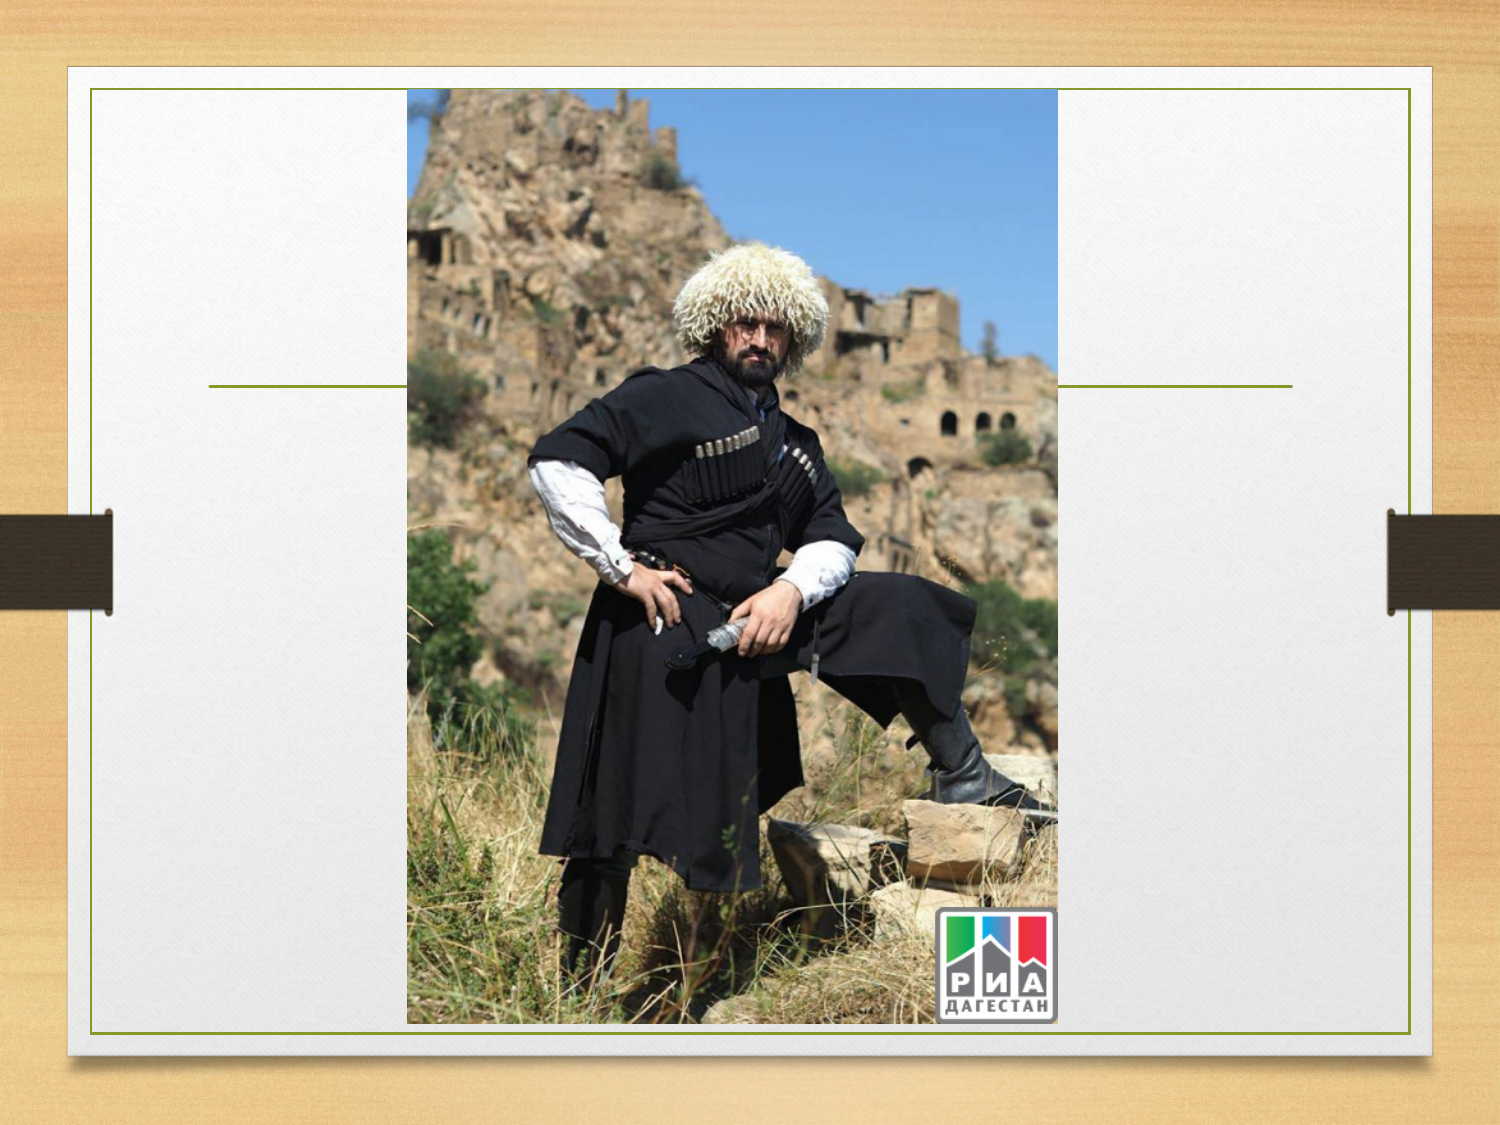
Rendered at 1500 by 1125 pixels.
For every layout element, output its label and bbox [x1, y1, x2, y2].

list [407, 89, 1058, 1024]
picture [0, 0, 1500, 1125]
